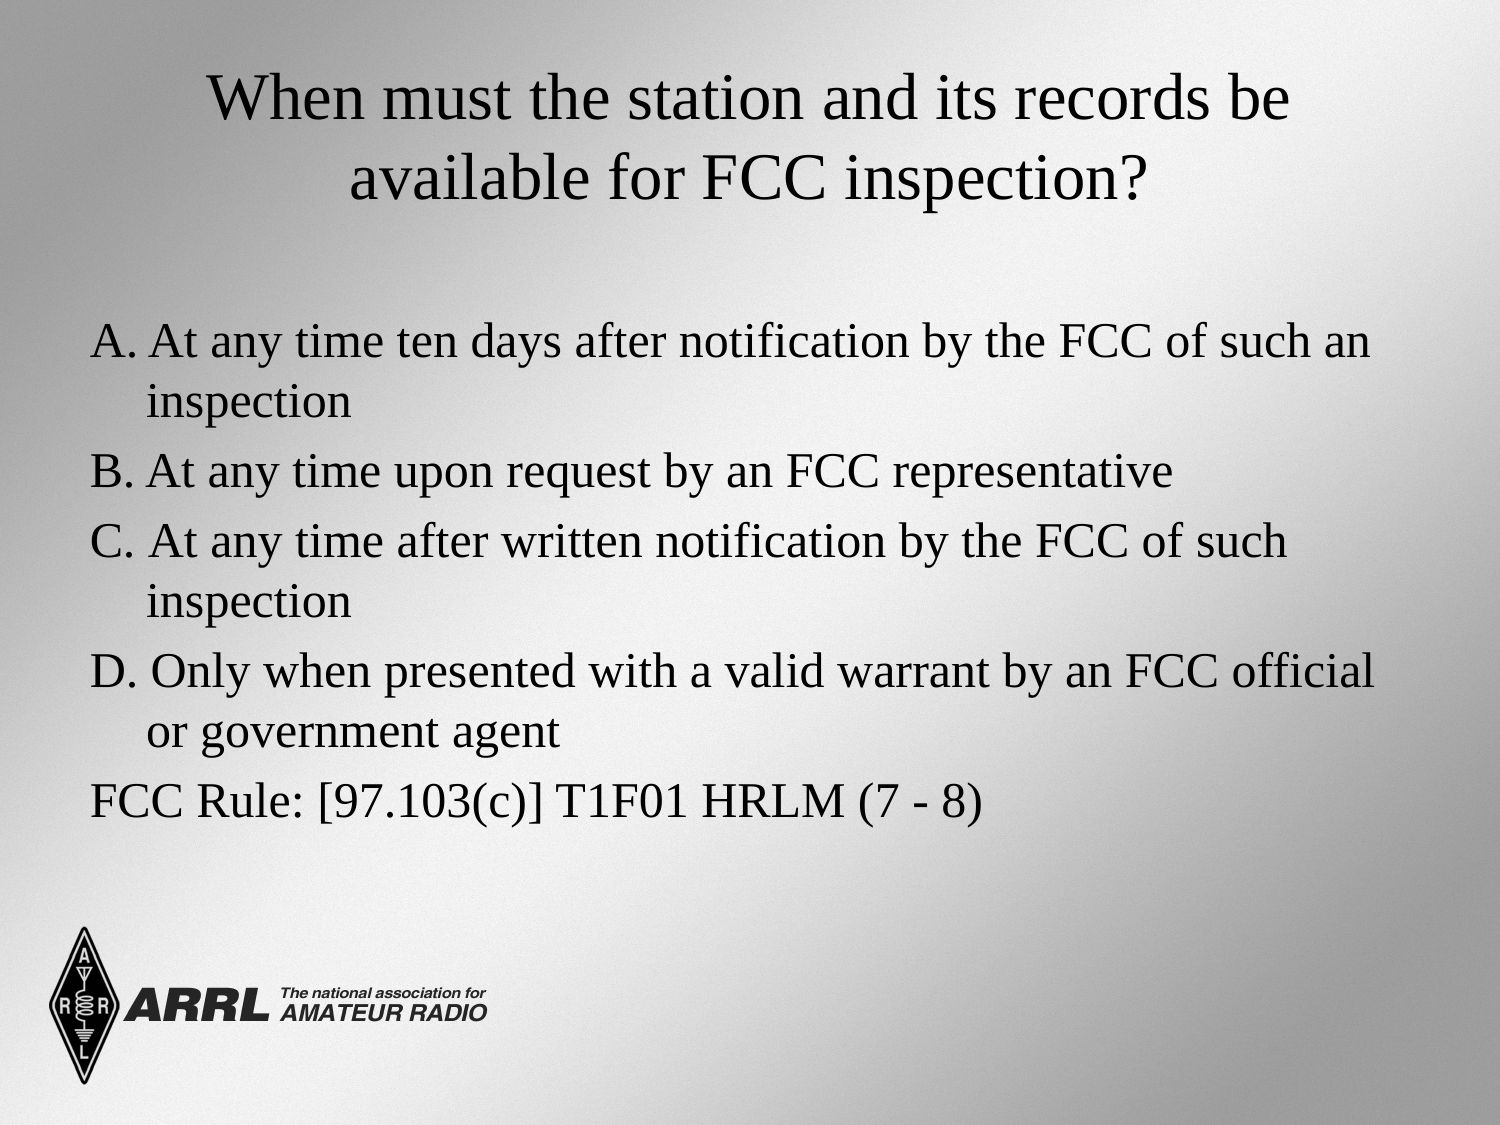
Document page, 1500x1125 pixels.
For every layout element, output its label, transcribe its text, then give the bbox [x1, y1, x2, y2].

picture [0, 0, 1500, 1125]
title When must the station and its records be available for FCC inspection? [75, 45, 1425, 233]
list A. At any time ten days after notification by the FCC of such an inspection B. At any time upon request by an FCC representative C. At any time after written notification by the FCC of such inspection D. Only when presented with a valid warrant by an FCC official or government agent FCC Rule: [97.103(c)] T1F01 HRLM (7 - 8) [75, 299, 1425, 1005]
